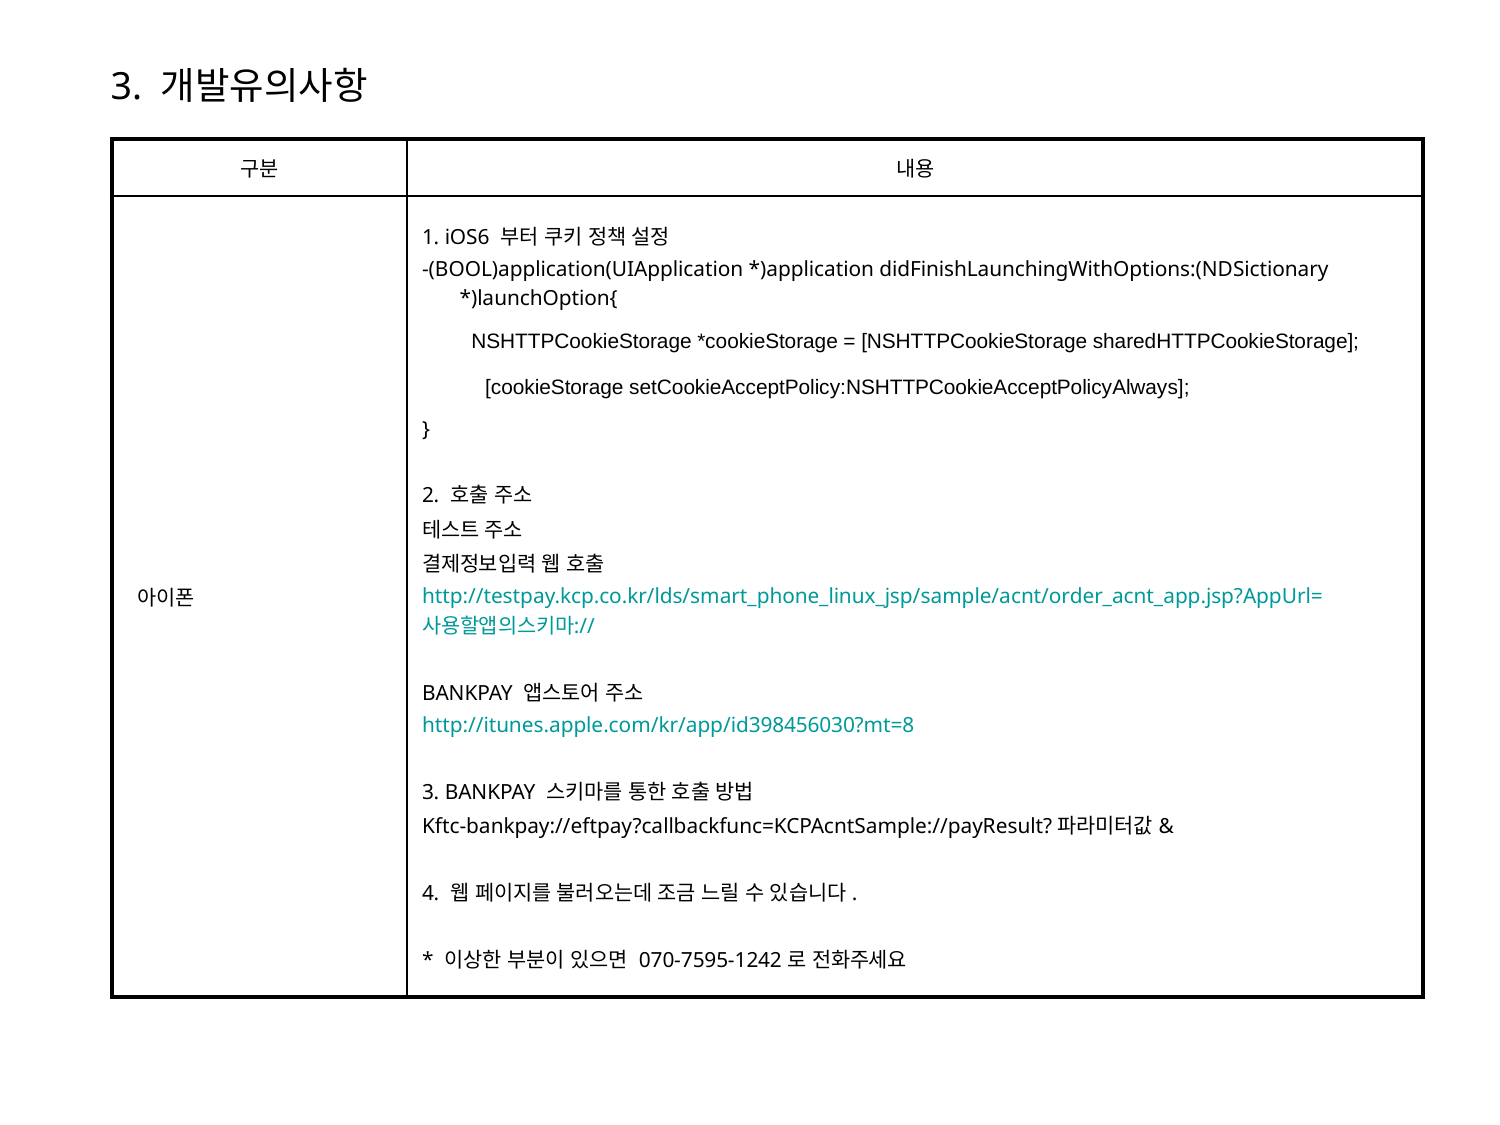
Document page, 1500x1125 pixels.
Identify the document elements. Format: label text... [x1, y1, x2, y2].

text_box 3. 개발유의사항 [95, 54, 383, 115]
table_cell 아이폰 [114, 197, 406, 995]
table_header 구분 [114, 141, 406, 195]
table_header 내용 [408, 141, 1421, 195]
table_cell 1. iOS6 부터 쿠키 정책 설정 -(BOOL)application(UIApplication *)application didFinishLaunchingWithOptions:(NDSictionary *)launchOption{ NSHTTPCookieStorage *cookieStorage = [NSHTTPCookieStorage sharedHTTPCookieStorage]; [cookieStorage setCookieAcceptPolicy:NSHTTPCookieAcceptPolicyAlways]; } 2. 호출 주소 테스트 주소 결제정보입력 웹 호출 http://testpay.kcp.co.kr/lds/smart_phone_linux_jsp/sample/acnt/order_acnt_app.jsp?AppUrl=사용할앱의스키마:// BANKPAY 앱스토어 주소 http://itunes.apple.com/kr/app/id398456030?mt=8 3. BANKPAY 스키마를 통한 호출 방법 Kftc-bankpay://eftpay?callbackfunc=KCPAcntSample://payResult?파라미터값& 4. 웹 페이지를 불러오는데 조금 느릴 수 있습니다. * 이상한 부분이 있으면 070-7595-1242로 전화주세요 [408, 197, 1421, 995]
